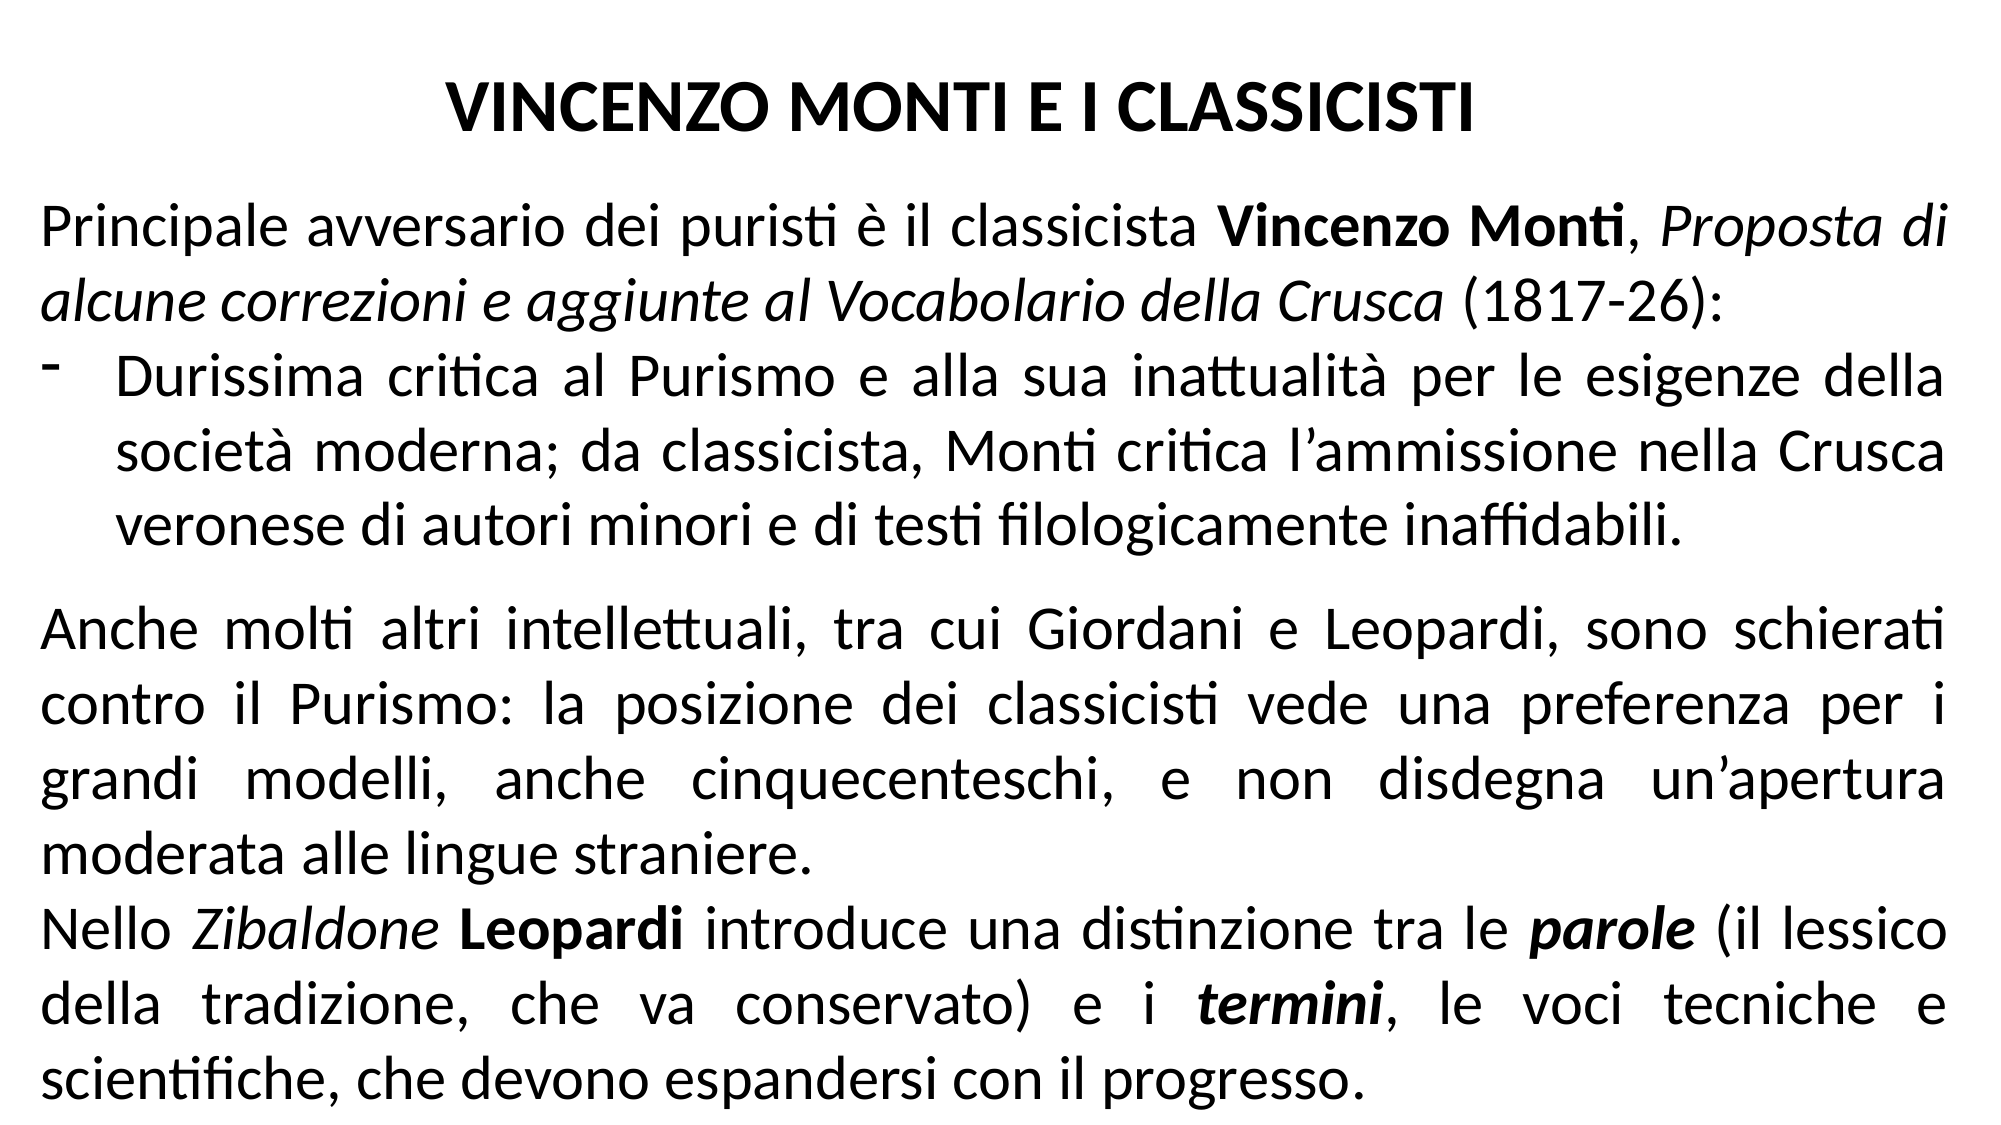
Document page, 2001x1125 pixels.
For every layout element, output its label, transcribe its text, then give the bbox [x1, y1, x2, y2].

text_box VINCENZO MONTI E I CLASSICISTI [62, 48, 1879, 154]
text_box Principale avversario dei puristi è il classicista Vincenzo Monti, Proposta di alcune correzioni e aggiunte al Vocabolario della Crusca (1817-26): Durissima critica al Purismo e alla sua inattualità per le esigenze della società moderna; da classicista, Monti critica l’ammissione nella Crusca veronese di autori minori e di testi filologicamente inaffidabili. [25, 176, 1964, 566]
text_box Anche molti altri intellettuali, tra cui Giordani e Leopardi, sono schierati contro il Purismo: la posizione dei classicisti vede una preferenza per i grandi modelli, anche cinquecenteschi, e non disdegna un’apertura moderata alle lingue straniere. Nello Zibaldone Leopardi introduce una distinzione tra le parole (il lessico della tradizione, che va conservato) e i termini, le voci tecniche e scientifiche, che devono espandersi con il progresso. [25, 579, 1964, 1120]
